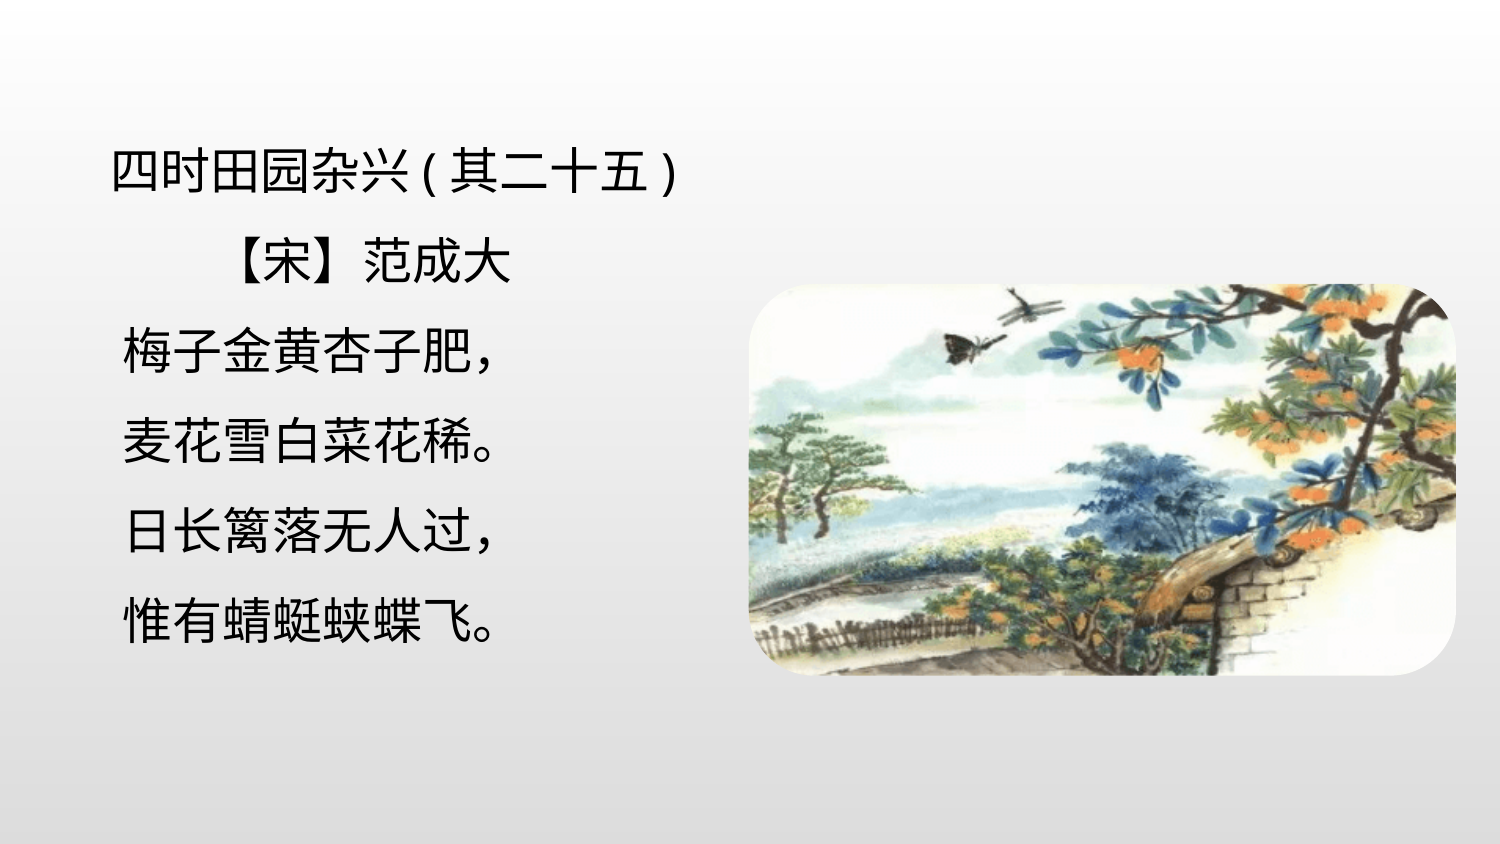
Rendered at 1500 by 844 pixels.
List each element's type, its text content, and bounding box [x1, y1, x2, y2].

text_box 四时田园杂兴(其二十五) 【宋】范成大 梅子金黄杏子肥， 麦花雪白菜花稀。 日长篱落无人过， 惟有蜻蜓蛱蝶飞。 [42, 104, 734, 656]
picture [748, 283, 1456, 676]
